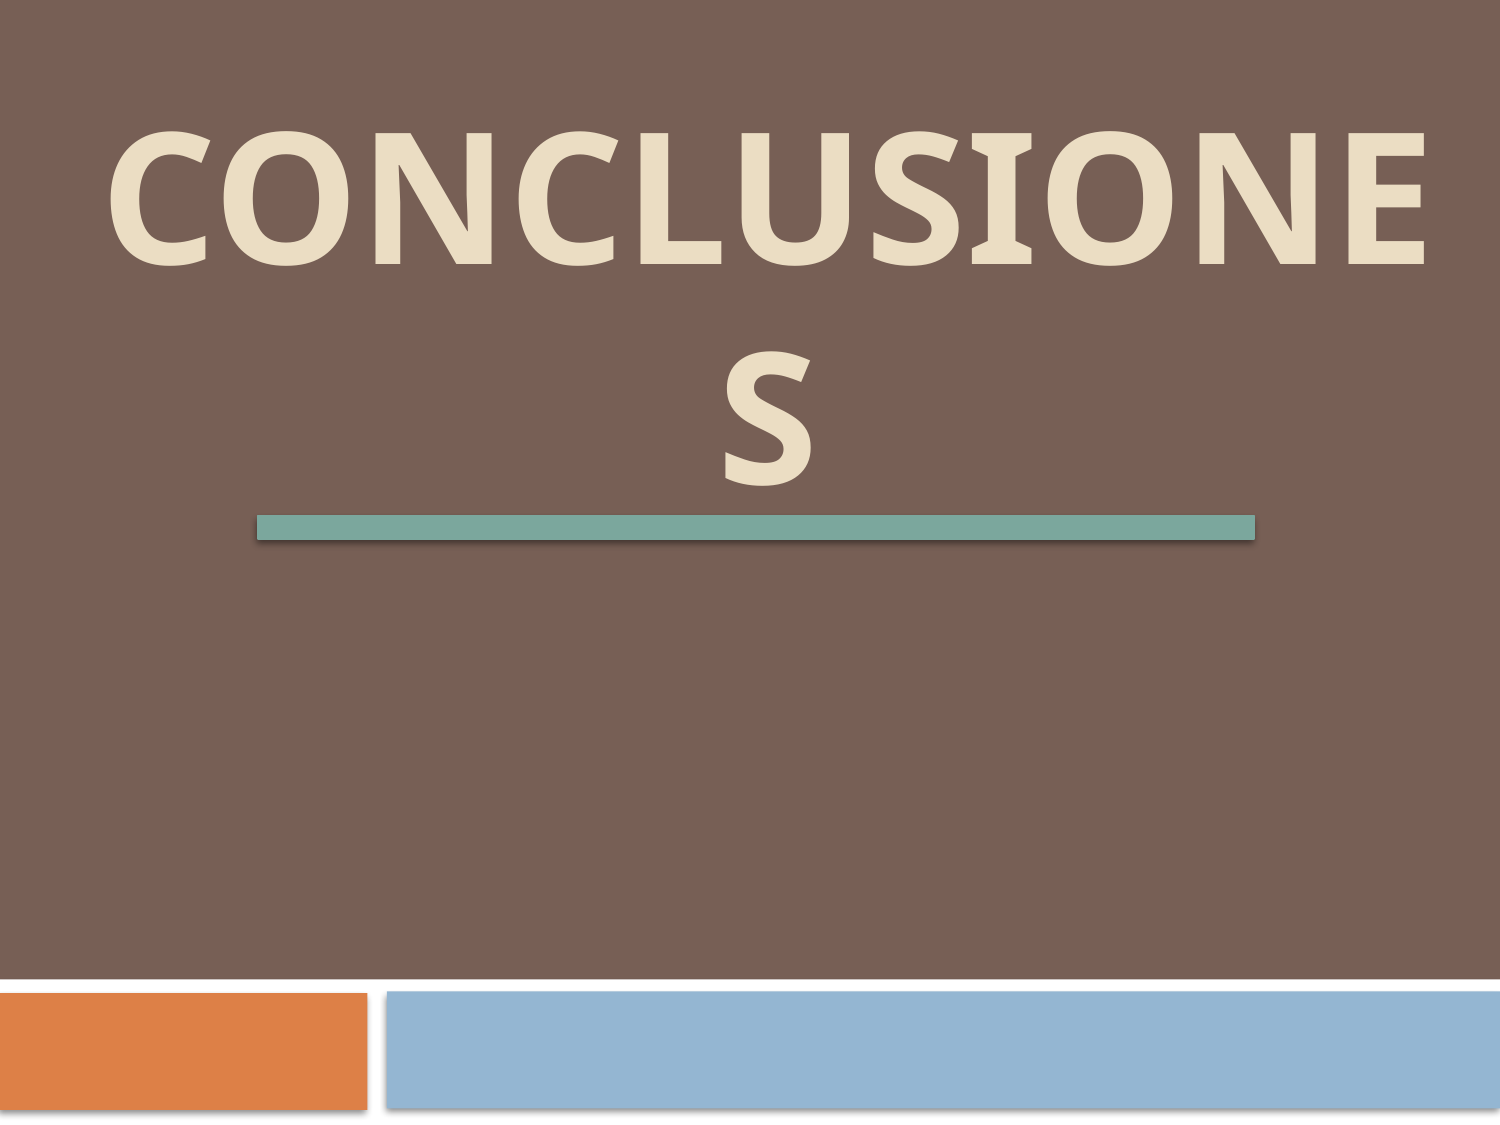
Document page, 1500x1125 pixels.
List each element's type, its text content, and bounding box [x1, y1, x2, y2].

title CONCLUSIONES [82, 328, 1454, 529]
text_box [257, 515, 1255, 540]
